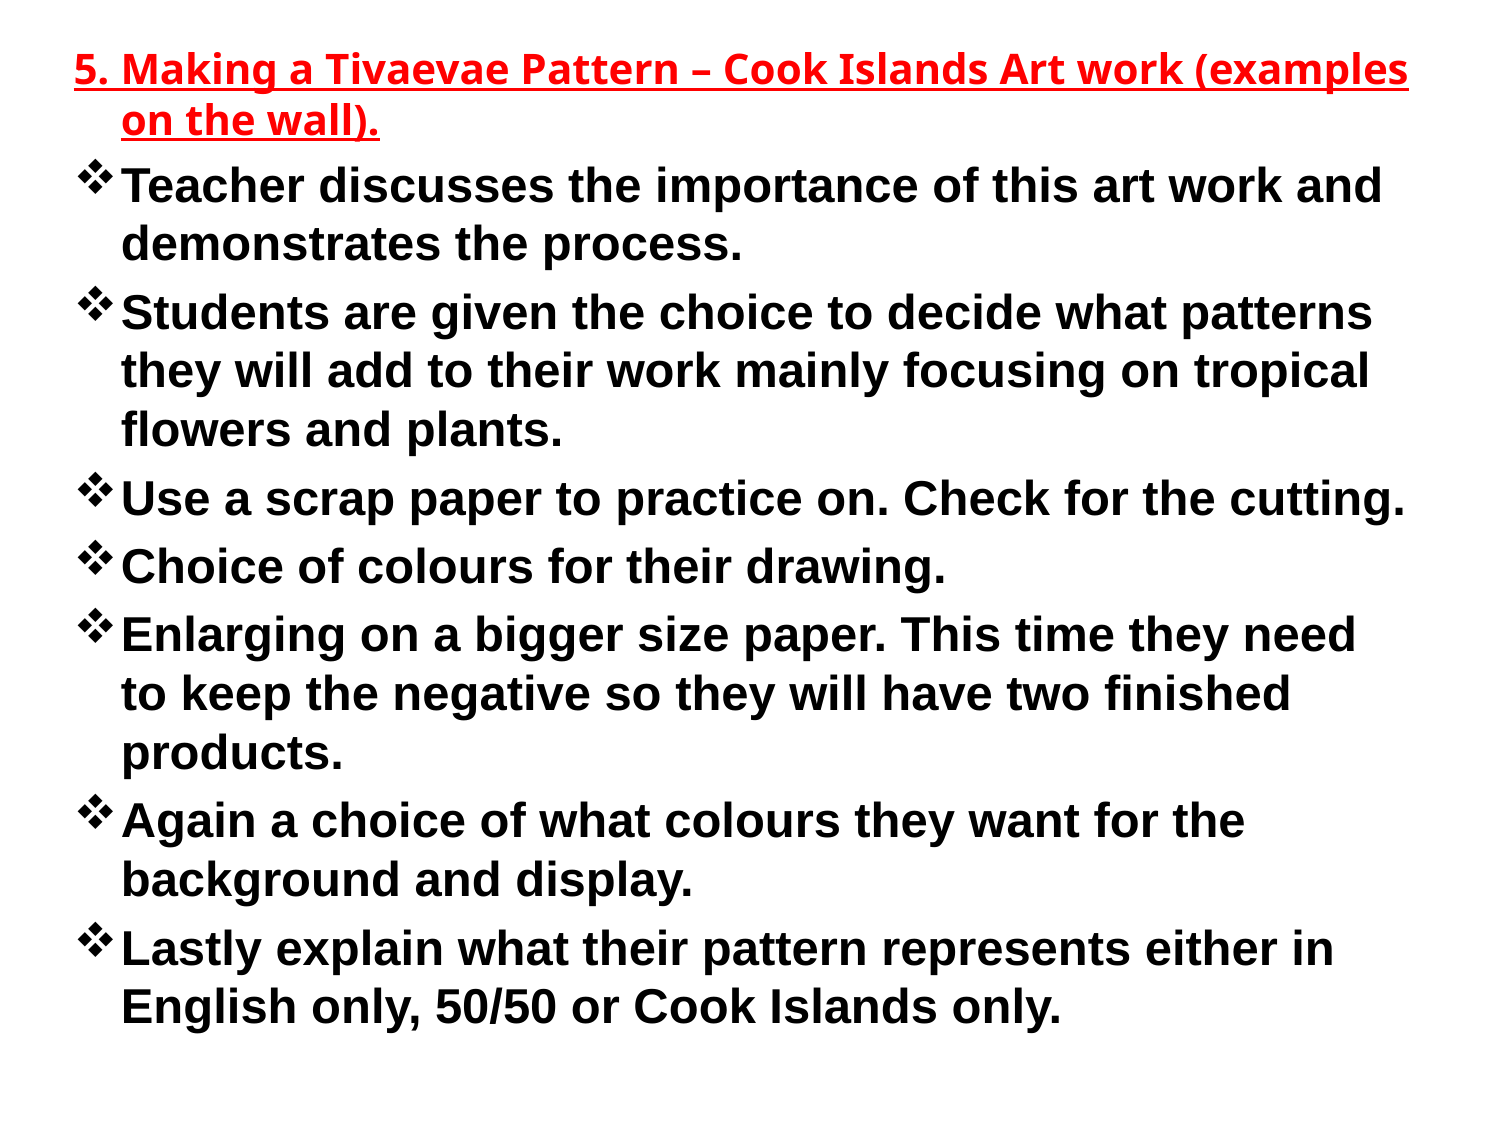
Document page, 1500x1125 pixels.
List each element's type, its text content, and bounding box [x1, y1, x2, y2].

list 5. Making a Tivaevae Pattern – Cook Islands Art work (examples on the wall). Teacher discusses the importance of this art work and demonstrates the process. Students are given the choice to decide what patterns they will add to their work mainly focusing on tropical flowers and plants. Use a scrap paper to practice on. Check for the cutting. Choice of colours for their drawing. Enlarging on a bigger size paper. This time they need to keep the negative so they will have two finished products. Again a choice of what colours they want for the background and display. Lastly explain what their pattern represents either in English only, 50/50 or Cook Islands only. [58, 35, 1425, 1125]
